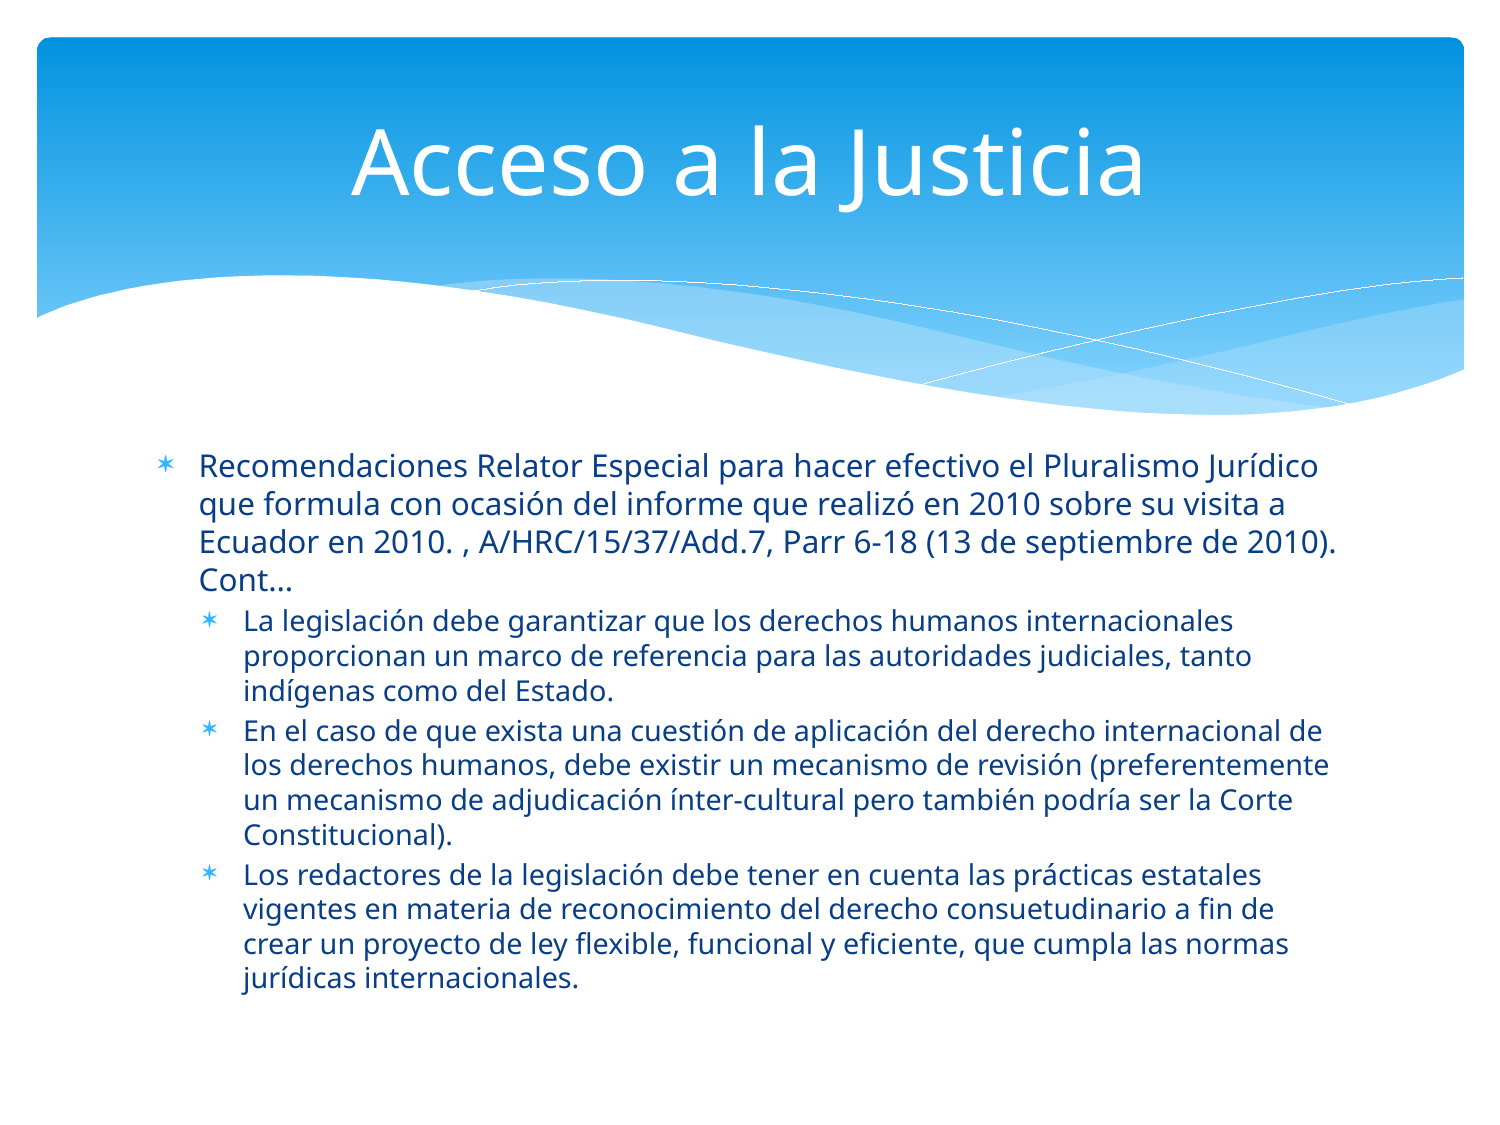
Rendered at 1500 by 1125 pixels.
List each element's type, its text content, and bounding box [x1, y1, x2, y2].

title Acceso a la Justicia [75, 55, 1425, 261]
list Recomendaciones Relator Especial para hacer efectivo el Pluralismo Jurídico que formula con ocasión del informe que realizó en 2010 sobre su visita a Ecuador en 2010. , A/HRC/15/37/Add.7, Parr 6-18 (13 de septiembre de 2010). Cont… La legislación debe garantizar que los derechos humanos internacionales proporcionan un marco de referencia para las autoridades judiciales, tanto indígenas como del Estado. En el caso de que exista una cuestión de aplicación del derecho internacional de los derechos humanos, debe existir un mecanismo de revisión (preferentemente un mecanismo de adjudicación ínter-cultural pero también podría ser la Corte Constitucional). Los redactores de la legislación debe tener en cuenta las prácticas estatales vigentes en materia de reconocimiento del derecho consuetudinario a fin de crear un proyecto de ley flexible, funcional y eficiente, que cumpla las normas jurídicas internacionales. [143, 438, 1359, 1005]
